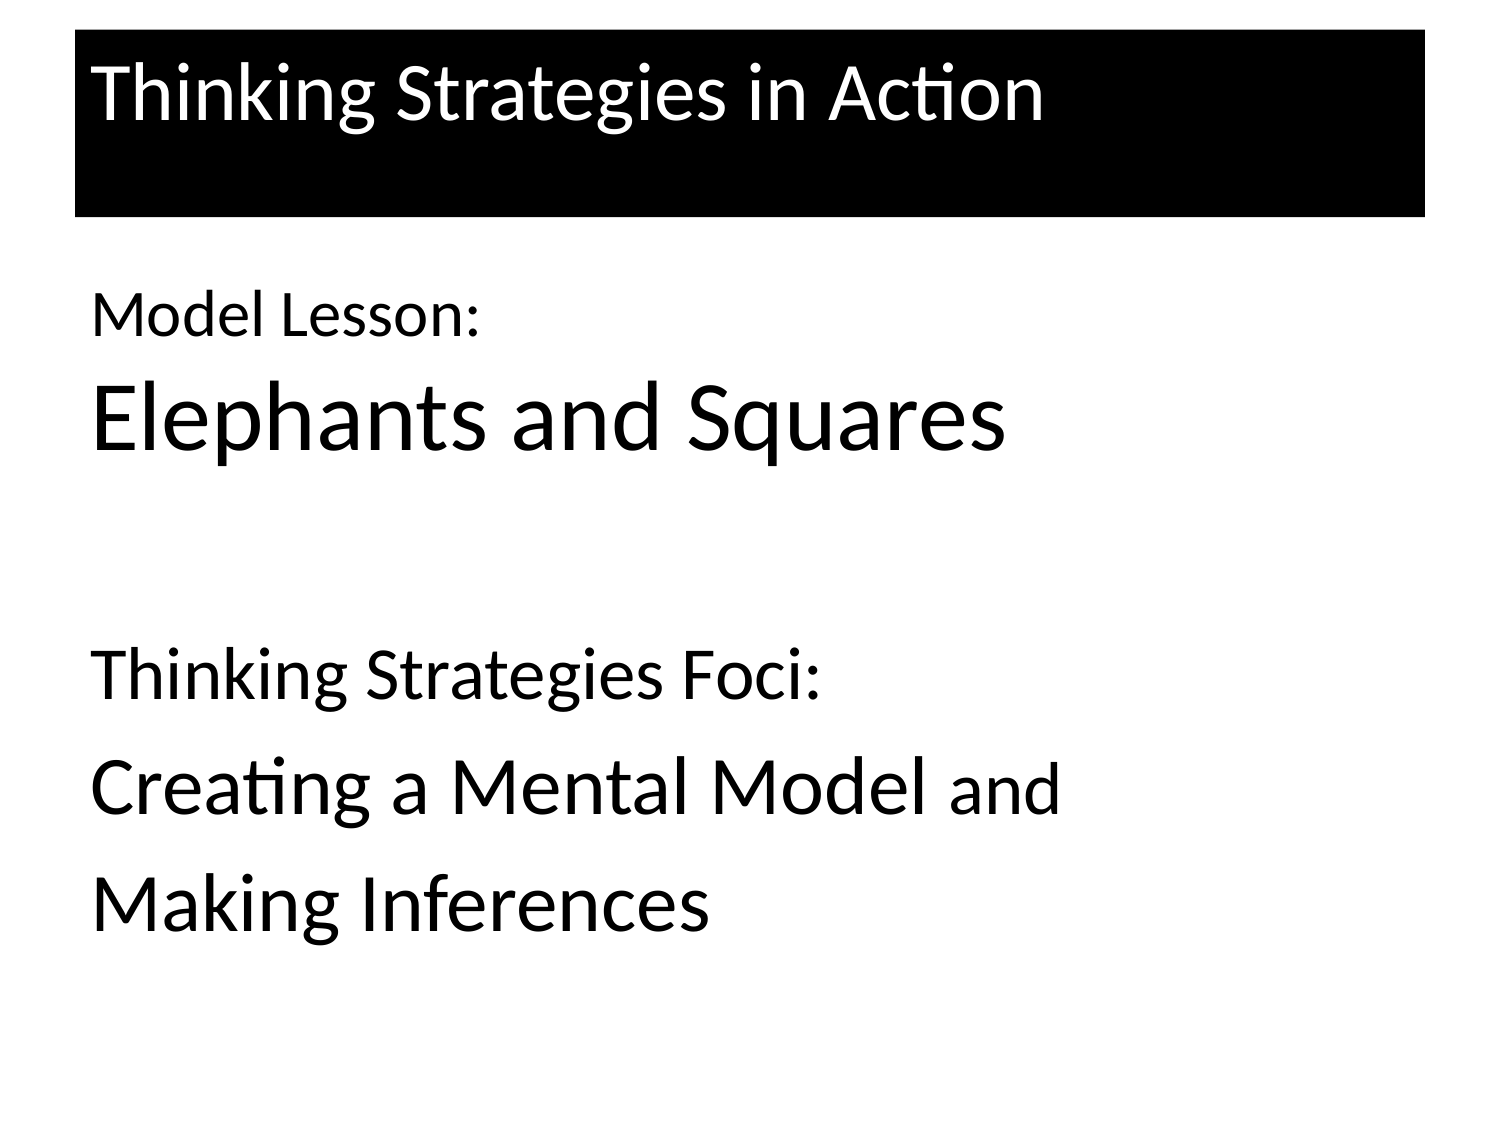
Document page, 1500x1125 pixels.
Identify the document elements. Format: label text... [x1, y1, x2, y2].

list Model Lesson: Elephants and Squares Thinking Strategies Foci: Creating a Mental Model and Making Inferences [75, 262, 1425, 1005]
title Thinking Strategies in Action [75, 29, 1425, 218]
